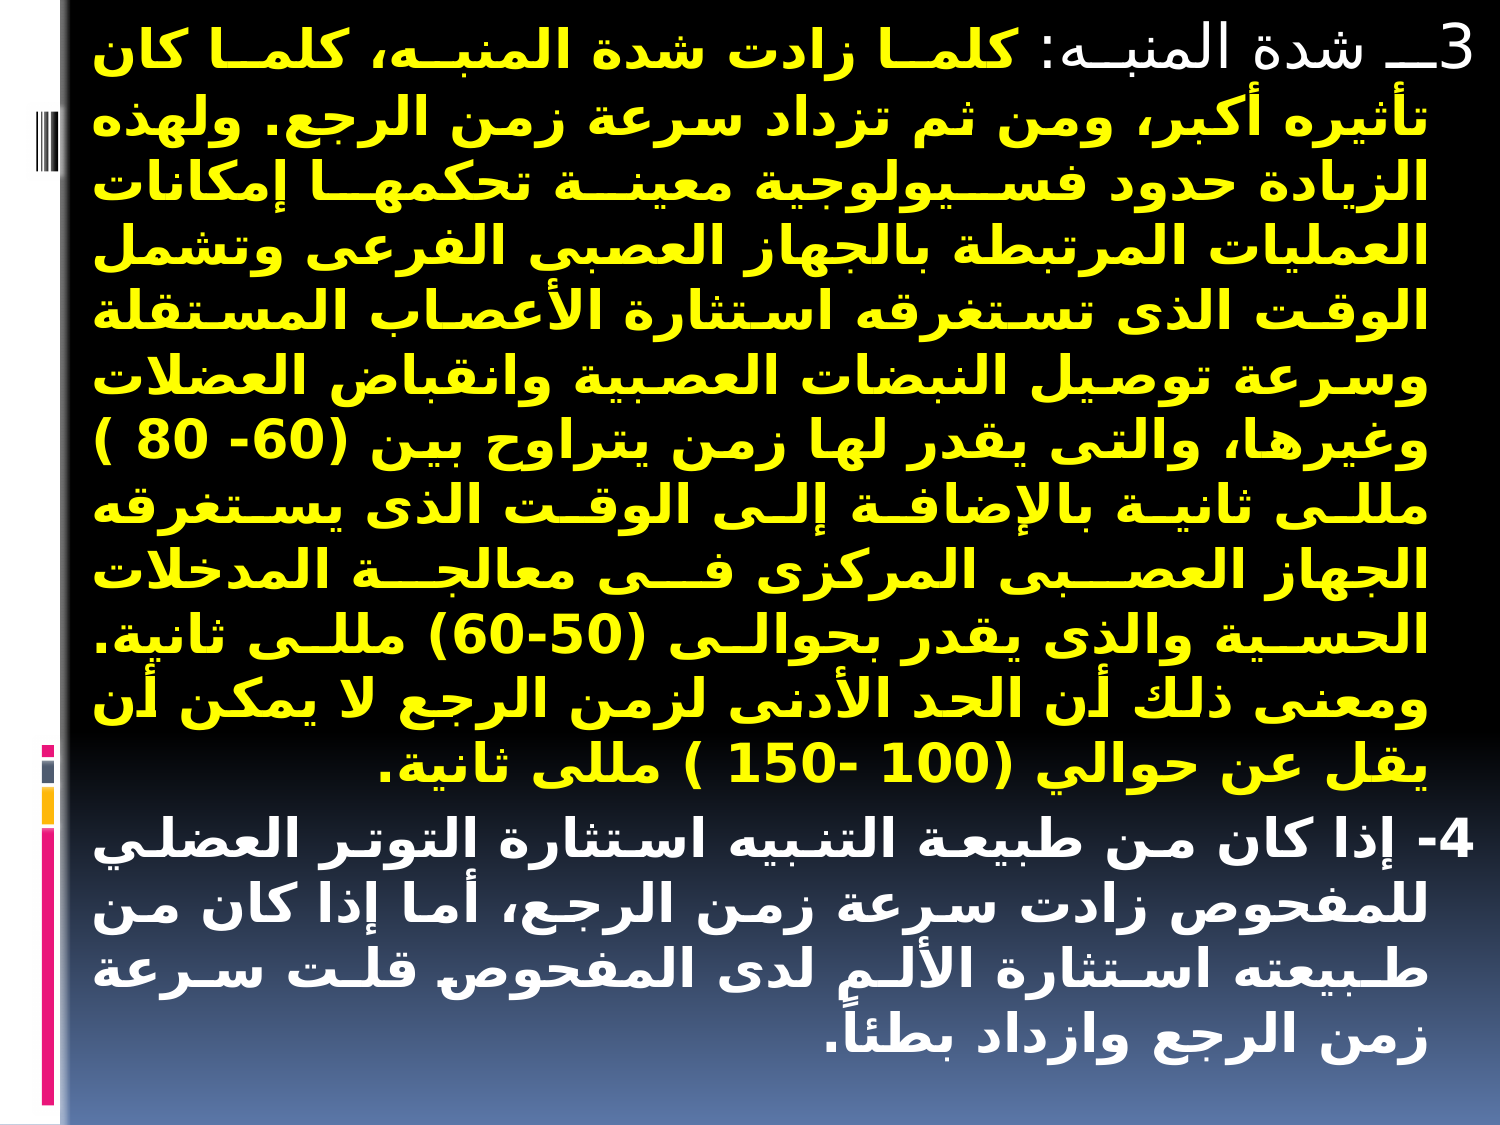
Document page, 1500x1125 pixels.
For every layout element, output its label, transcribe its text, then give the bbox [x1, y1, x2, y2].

list 3ـ شدة المنبه: كلما زادت شدة المنبه، كلما كان تأثيره أكبر، ومن ثم تزداد سرعة زمن الرجع. ولهذه الزيادة حدود فسيولوجية معينة تحكمها إمكانات العمليات المرتبطة بالجهاز العصبى الفرعى وتشمل الوقت الذى تستغرقه استثارة الأعصاب المستقلة وسرعة توصيل النبضات العصبية وانقباض العضلات وغيرها، والتى يقدر لها زمن يتراوح بين (60- 80 ) مللى ثانية بالإضافة إلى الوقت الذى يستغرقه الجهاز العصبى المركزى فى معالجة المدخلات الحسية والذى يقدر بحوالى (50-60) مللى ثانية. ومعنى ذلك أن الحد الأدنى لزمن الرجع لا يمكن أن يقل عن حوالي (100 -150 ) مللى ثانية. 4- إذا كان من طبيعة التنبيه استثارة التوتر العضلي للمفحوص زادت سرعة زمن الرجع، أما إذا كان من طبيعته استثارة الألم لدى المفحوص قلت سرعة زمن الرجع وازداد بطئاً. [76, 0, 1500, 1125]
